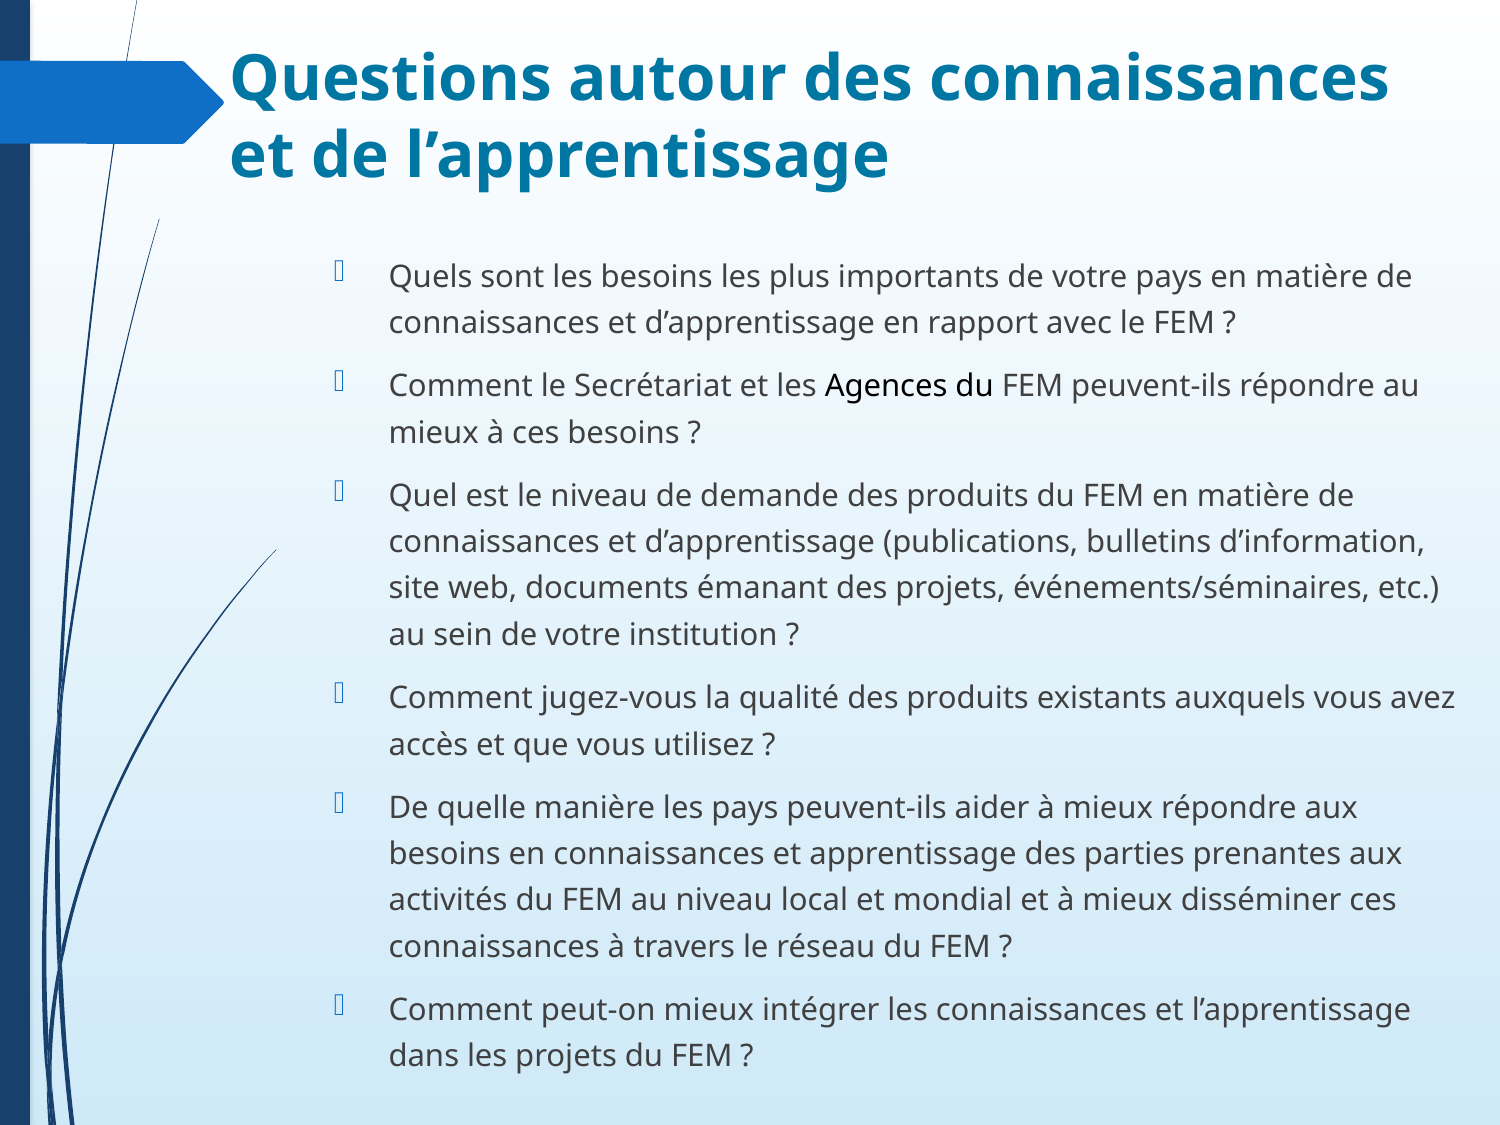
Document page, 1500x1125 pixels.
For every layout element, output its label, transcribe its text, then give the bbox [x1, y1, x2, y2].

title Questions autour des connaissances et de l’apprentissage [214, 29, 1452, 240]
list Quels sont les besoins les plus importants de votre pays en matière de connaissances et d’apprentissage en rapport avec le FEM ? Comment le Secrétariat et les Agences du FEM peuvent-ils répondre au mieux à ces besoins ? Quel est le niveau de demande des produits du FEM en matière de connaissances et d’apprentissage (publications, bulletins d’information, site web, documents émanant des projets, événements/séminaires, etc.) au sein de votre institution ? Comment jugez-vous la qualité des produits existants auxquels vous avez accès et que vous utilisez ? De quelle manière les pays peuvent-ils aider à mieux répondre aux besoins en connaissances et apprentissage des parties prenantes aux activités du FEM au niveau local et mondial et à mieux disséminer ces connaissances à travers le réseau du FEM ? Comment peut-on mieux intégrer les connaissances et l’apprentissage dans les projets du FEM ? [318, 239, 1474, 1083]
